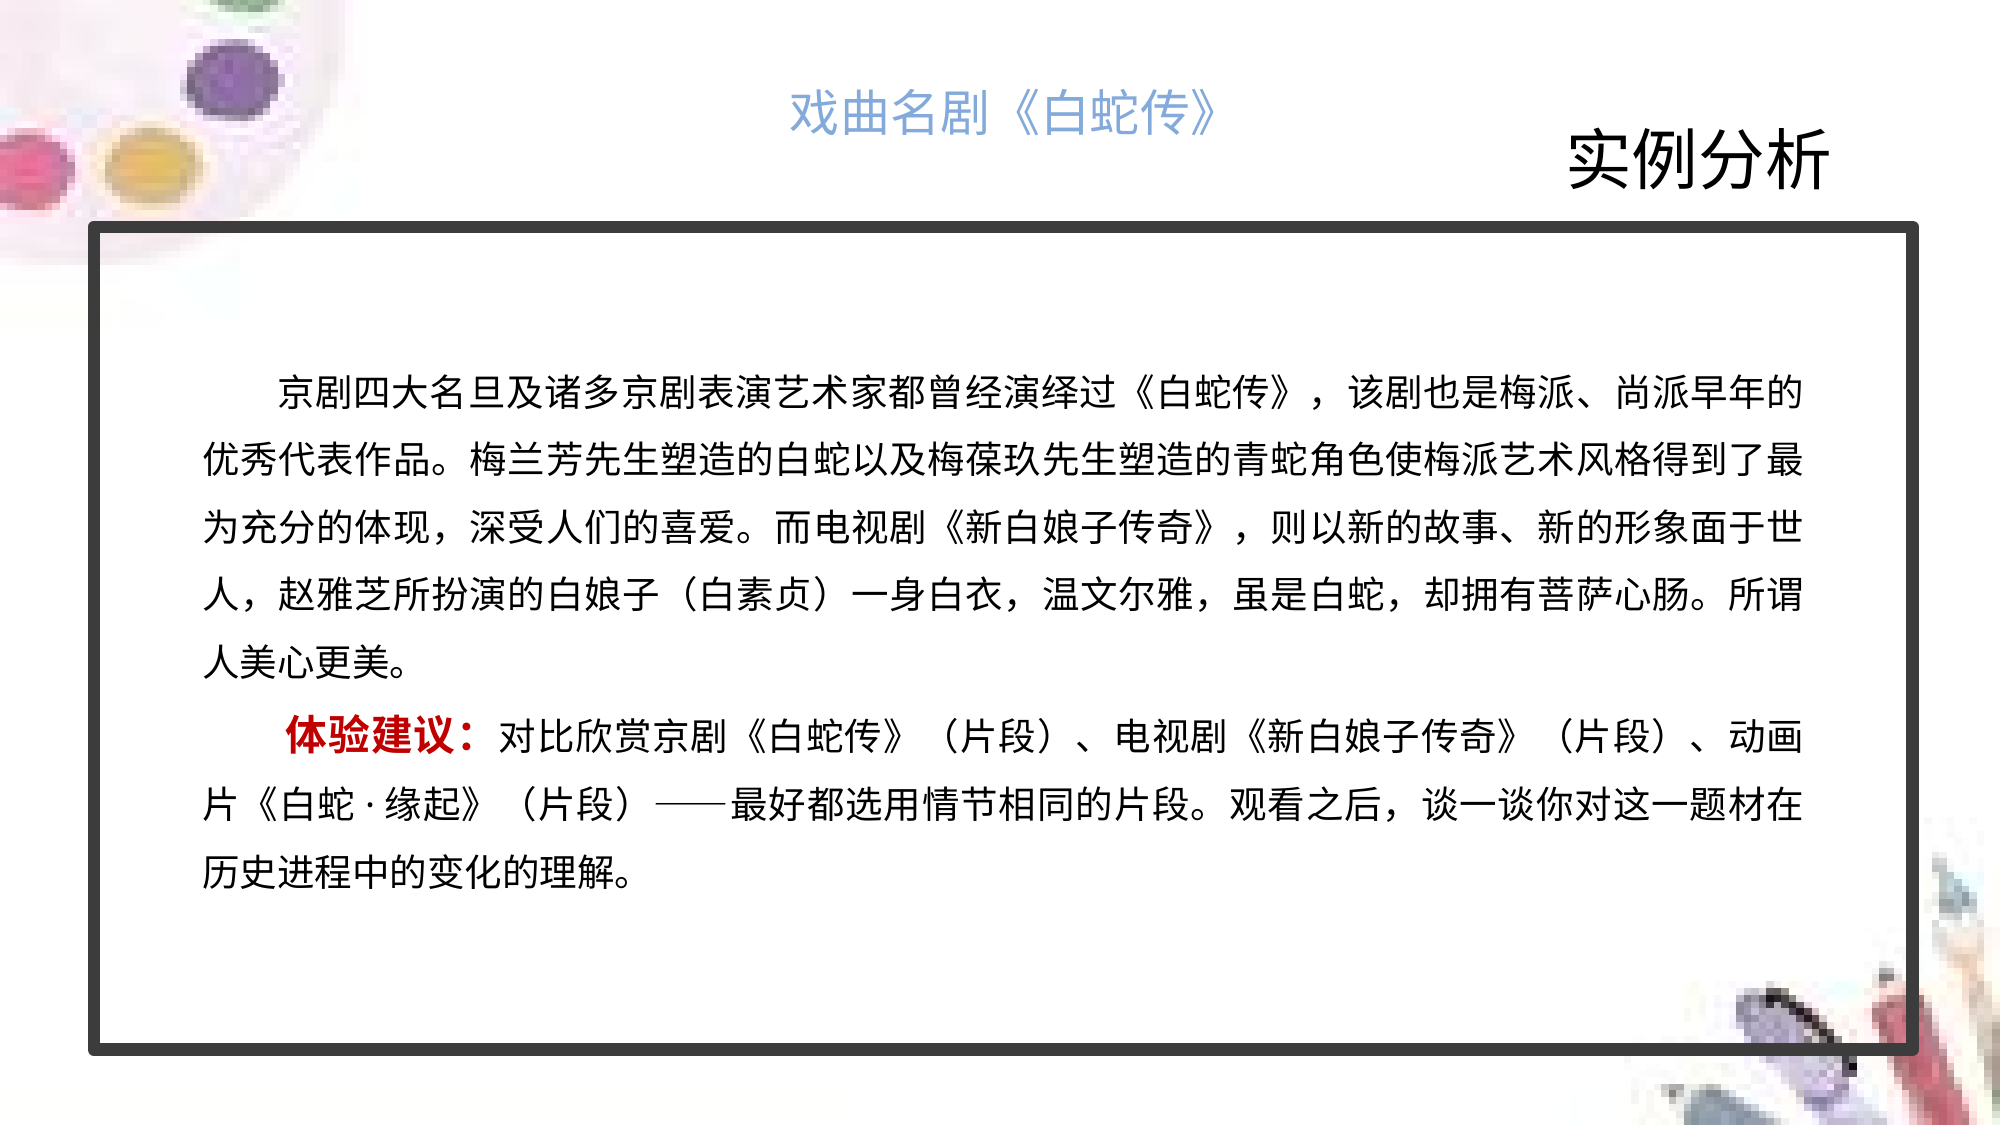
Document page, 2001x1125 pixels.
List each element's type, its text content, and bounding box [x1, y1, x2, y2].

text_box 京剧四大名旦及诸多京剧表演艺术家都曾经演绎过《白蛇传》，该剧也是梅派、尚派早年的优秀代表作品。梅兰芳先生塑造的白蛇以及梅葆玖先生塑造的青蛇角色使梅派艺术风格得到了最为充分的体现，深受人们的喜爱。而电视剧《新白娘子传奇》，则以新的故事、新的形象面于世人，赵雅芝所扮演的白娘子（白素贞）一身白衣，温文尔雅，虽是白蛇，却拥有菩萨心肠。所谓人美心更美。 体验建议：对比欣赏京剧《白蛇传》（片段）、电视剧《新白娘子传奇》（片段）、动画片《白蛇·缘起》（片段）——最好都选用情节相同的片段。观看之后，谈一谈你对这一题材在历史进程中的变化的理解。 [187, 338, 1819, 901]
text_box 戏曲名剧《白蛇传》 [567, 74, 1463, 149]
text_box 实例分析 [1550, 110, 1895, 205]
picture [0, 0, 2000, 1125]
text_box [92, 225, 1915, 1052]
